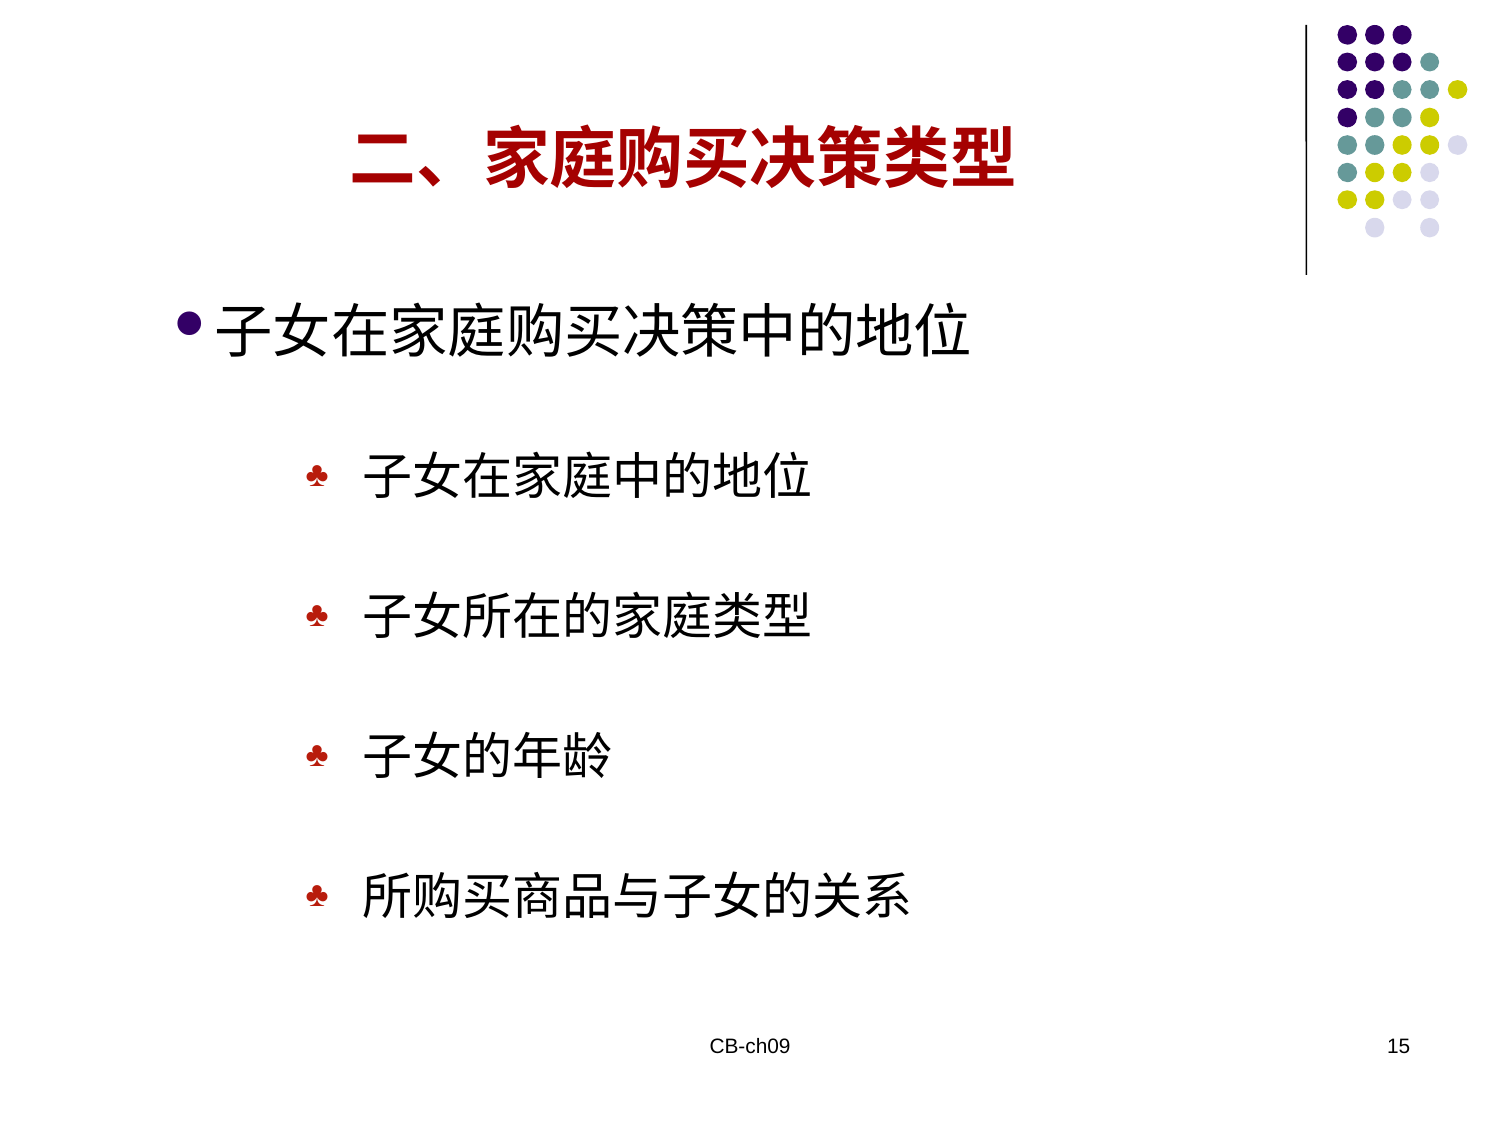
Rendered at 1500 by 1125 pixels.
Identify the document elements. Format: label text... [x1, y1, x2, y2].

text_box [1066, 164, 1500, 270]
footer CB-ch09 [512, 1024, 988, 1101]
slide_number 15 [1074, 1024, 1426, 1101]
text_box 二、家庭购买决策类型 [334, 100, 1032, 204]
text_box 子女在家庭购买决策中的地位 子女在家庭中的地位 子女所在的家庭类型 子女的年龄 所购买商品与子女的关系 [159, 287, 1343, 932]
